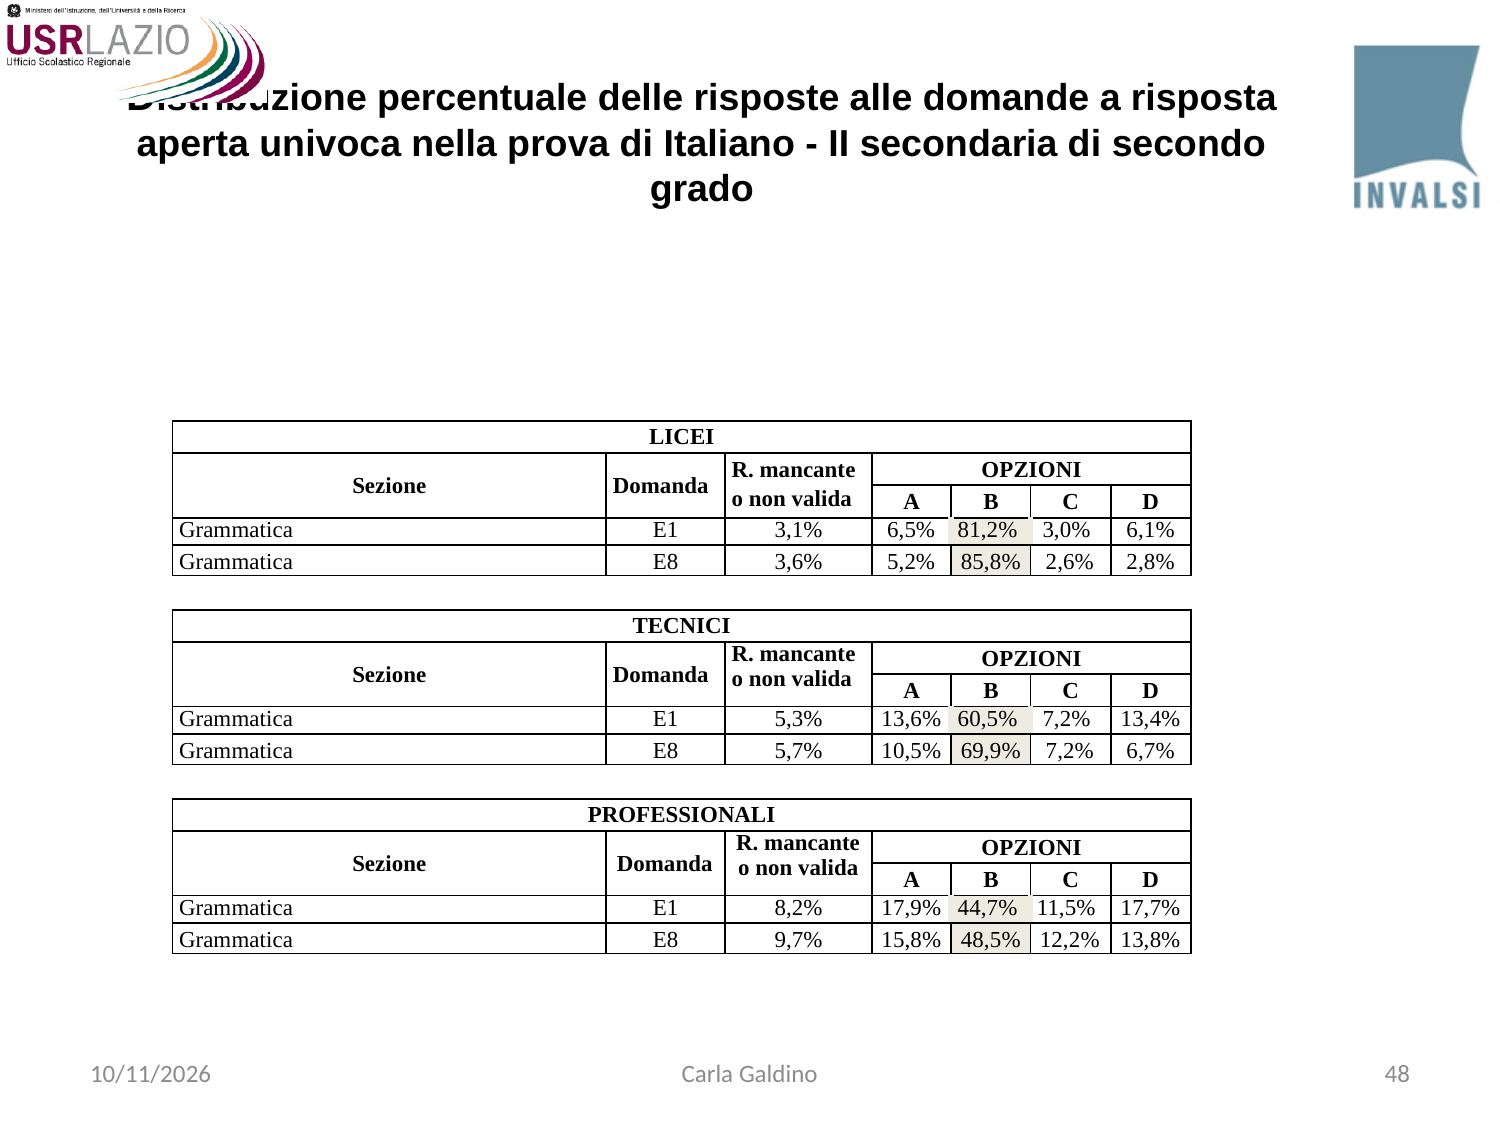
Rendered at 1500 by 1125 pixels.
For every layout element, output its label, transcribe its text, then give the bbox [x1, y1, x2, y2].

table_cell 5,3% [726, 707, 871, 733]
table_cell 44,7% [954, 896, 1028, 922]
table_cell 3,0% [1033, 519, 1110, 544]
table_cell 2,6% [1031, 546, 1110, 575]
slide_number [75, 1042, 425, 1103]
table_cell C [1031, 486, 1110, 517]
table_cell E8 [607, 924, 724, 953]
table_cell E8 [607, 735, 724, 764]
table_cell D [1112, 486, 1190, 517]
table_header LICEI [173, 422, 1190, 452]
table_cell 12,2% [1031, 924, 1110, 953]
table_header PROFESSIONALI [173, 800, 1190, 830]
table_cell Grammatica [173, 896, 605, 922]
table_cell 2,8% [1112, 546, 1190, 575]
picture [1345, 30, 1500, 224]
table_cell 48,5% [952, 924, 1030, 953]
footer Carla Galdino [512, 1042, 988, 1103]
table_cell R. mancante o non valida [726, 454, 871, 517]
table_cell 60,5% [954, 707, 1028, 733]
table_cell A [873, 864, 950, 895]
table_cell Sezione [173, 832, 605, 895]
table_cell Domanda [607, 832, 724, 895]
table_cell 17,9% [873, 896, 948, 922]
table_cell 3,6% [726, 546, 871, 575]
table_cell OPZIONI [873, 454, 1190, 484]
table_cell 81,2% [954, 519, 1028, 544]
table_cell D [1112, 675, 1190, 706]
table_cell Grammatica [173, 519, 605, 544]
title Distribuzione percentuale delle risposte alle domande a risposta aperta univoca nella prova di Italiano - II secondaria di secondo grado [75, 45, 1329, 233]
table_cell 15,8% [873, 924, 950, 953]
table_cell B [952, 486, 1030, 517]
table_cell 8,2% [726, 896, 871, 922]
table_cell E8 [607, 546, 724, 575]
table_cell B [952, 864, 1030, 895]
table_cell 13,8% [1112, 924, 1190, 953]
table_cell 3,1% [726, 519, 871, 544]
table_cell 7,2% [1033, 707, 1110, 733]
table_cell Domanda [607, 643, 724, 706]
table_cell E1 [607, 519, 724, 544]
table_cell A [873, 675, 950, 706]
table_cell R. mancante o non valida [726, 832, 871, 895]
table_cell 17,7% [1112, 896, 1190, 922]
table_cell 69,9% [952, 735, 1030, 764]
table_cell B [952, 675, 1030, 706]
table_cell Grammatica [173, 707, 605, 733]
picture [0, 0, 267, 104]
table_cell R. mancante o non valida [726, 643, 871, 706]
table_cell C [1031, 675, 1110, 706]
table_cell A [873, 486, 950, 517]
table_cell Grammatica [173, 924, 605, 953]
table_cell OPZIONI [873, 832, 1190, 862]
slide_number 48 [1074, 1042, 1425, 1103]
table_cell 5,2% [873, 546, 950, 575]
table_header TECNICI [173, 611, 1190, 641]
table_cell 7,2% [1031, 735, 1110, 764]
table_cell C [1031, 864, 1110, 895]
table_cell 13,4% [1112, 707, 1190, 733]
table_cell 11,5% [1033, 896, 1110, 922]
table_cell 13,6% [873, 707, 948, 733]
table_cell 6,7% [1112, 735, 1190, 764]
table_cell 6,1% [1112, 519, 1190, 544]
table_cell Grammatica [173, 546, 605, 575]
table_cell Domanda [607, 454, 724, 517]
table_cell 10,5% [873, 735, 950, 764]
table_cell Grammatica [173, 735, 605, 764]
table_cell Sezione [173, 643, 605, 706]
table_cell 6,5% [873, 519, 948, 544]
table_cell OPZIONI [873, 643, 1190, 673]
table_cell E1 [607, 707, 724, 733]
table_cell 85,8% [952, 546, 1030, 575]
table_cell D [1112, 864, 1190, 895]
table_cell 9,7% [726, 924, 871, 953]
table_cell Sezione [173, 454, 605, 517]
table_cell 5,7% [726, 735, 871, 764]
table_cell E1 [607, 896, 724, 922]
